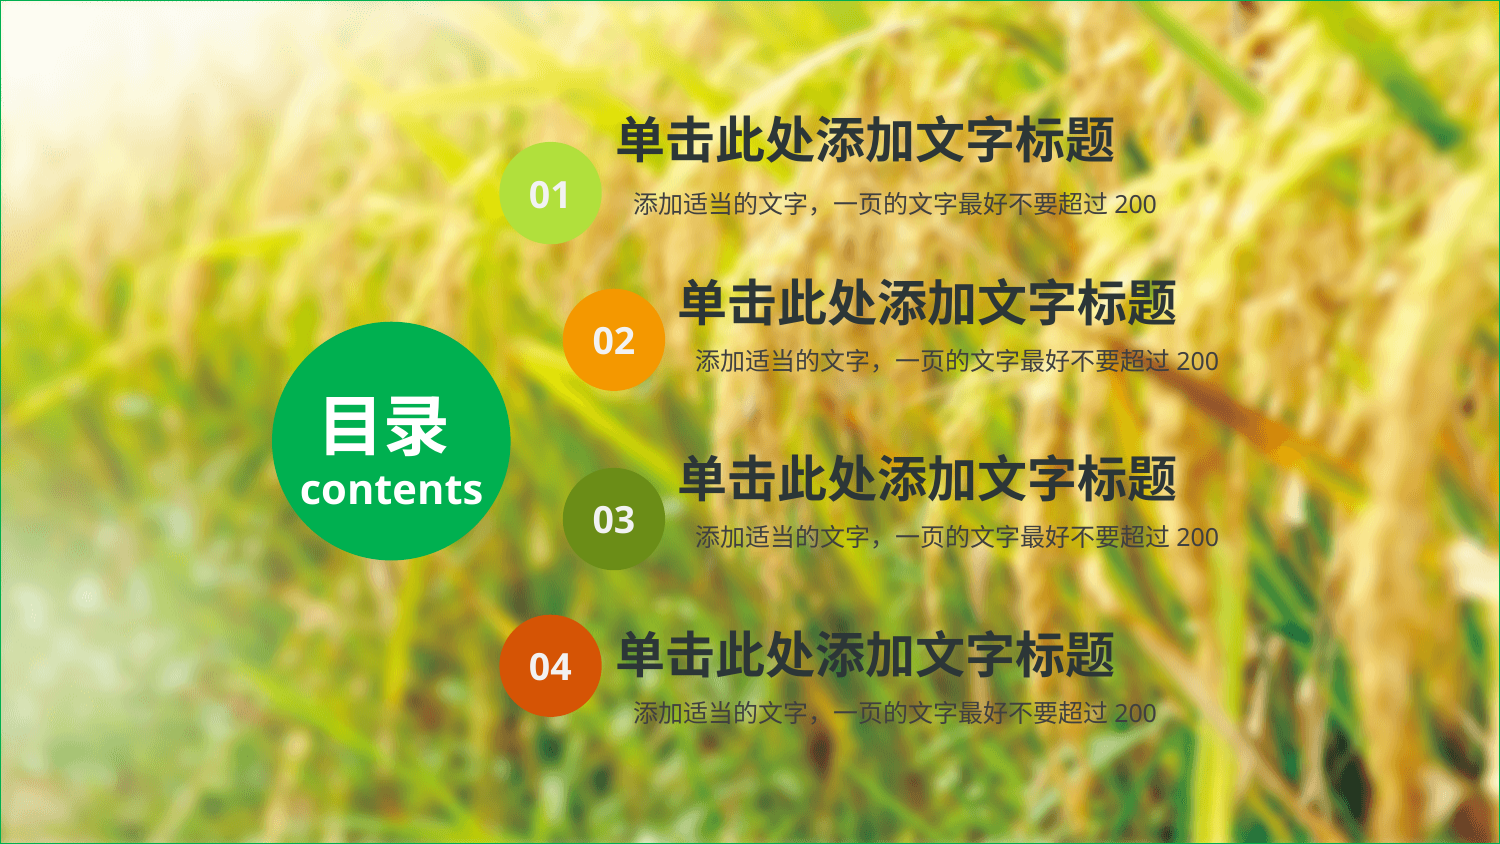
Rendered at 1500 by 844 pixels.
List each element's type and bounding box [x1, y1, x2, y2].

picture [0, 0, 1500, 844]
text_box [271, 321, 511, 561]
